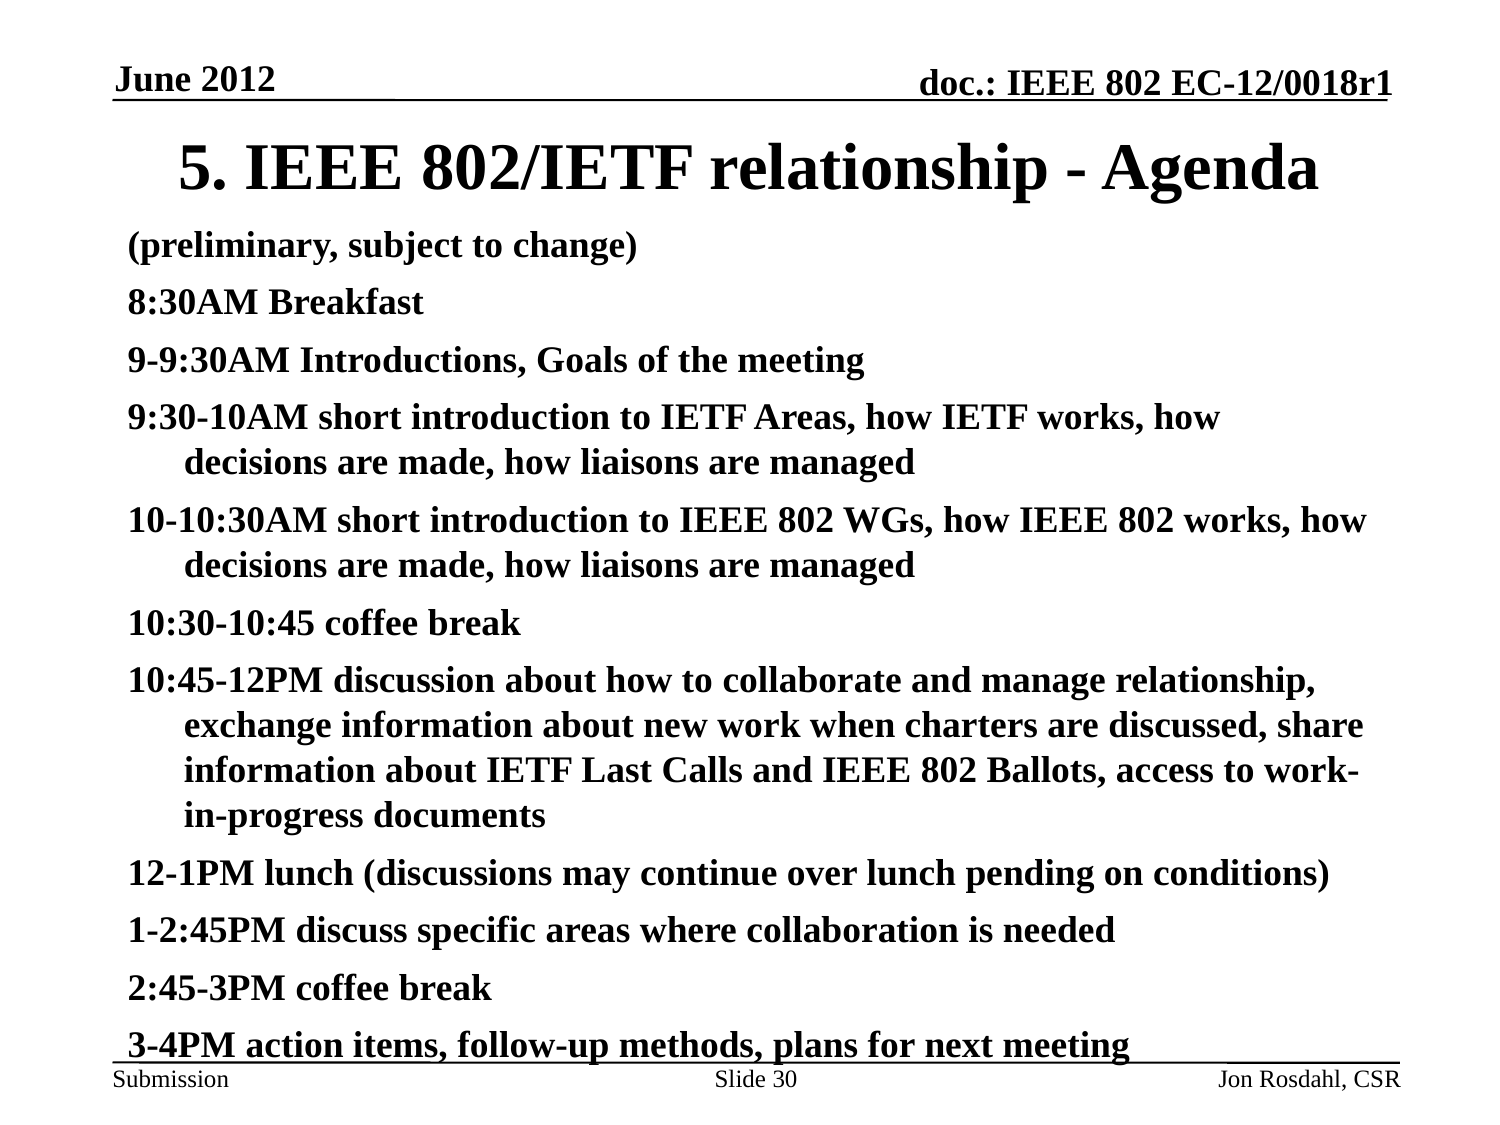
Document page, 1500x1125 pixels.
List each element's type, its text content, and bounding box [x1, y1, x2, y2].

list (preliminary, subject to change) 8:30AM Breakfast 9-9:30AM Introductions, Goals of the meeting 9:30-10AM short introduction to IETF Areas, how IETF works, how decisions are made, how liaisons are managed 10-10:30AM short introduction to IEEE 802 WGs, how IEEE 802 works, how decisions are made, how liaisons are managed 10:30-10:45 coffee break 10:45-12PM discussion about how to collaborate and manage relationship, exchange information about new work when charters are discussed, share information about IETF Last Calls and IEEE 802 Ballots, access to work-in-progress documents 12-1PM lunch (discussions may continue over lunch pending on conditions) 1-2:45PM discuss specific areas where collaboration is needed 2:45-3PM coffee break 3-4PM action items, follow-up methods, plans for next meeting [112, 212, 1388, 1076]
slide_number Slide 30 [712, 1061, 800, 1123]
title 5. IEEE 802/IETF relationship - Agenda [112, 112, 1388, 212]
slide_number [114, 54, 423, 100]
footer Jon Rosdahl, CSR [878, 1061, 1402, 1093]
